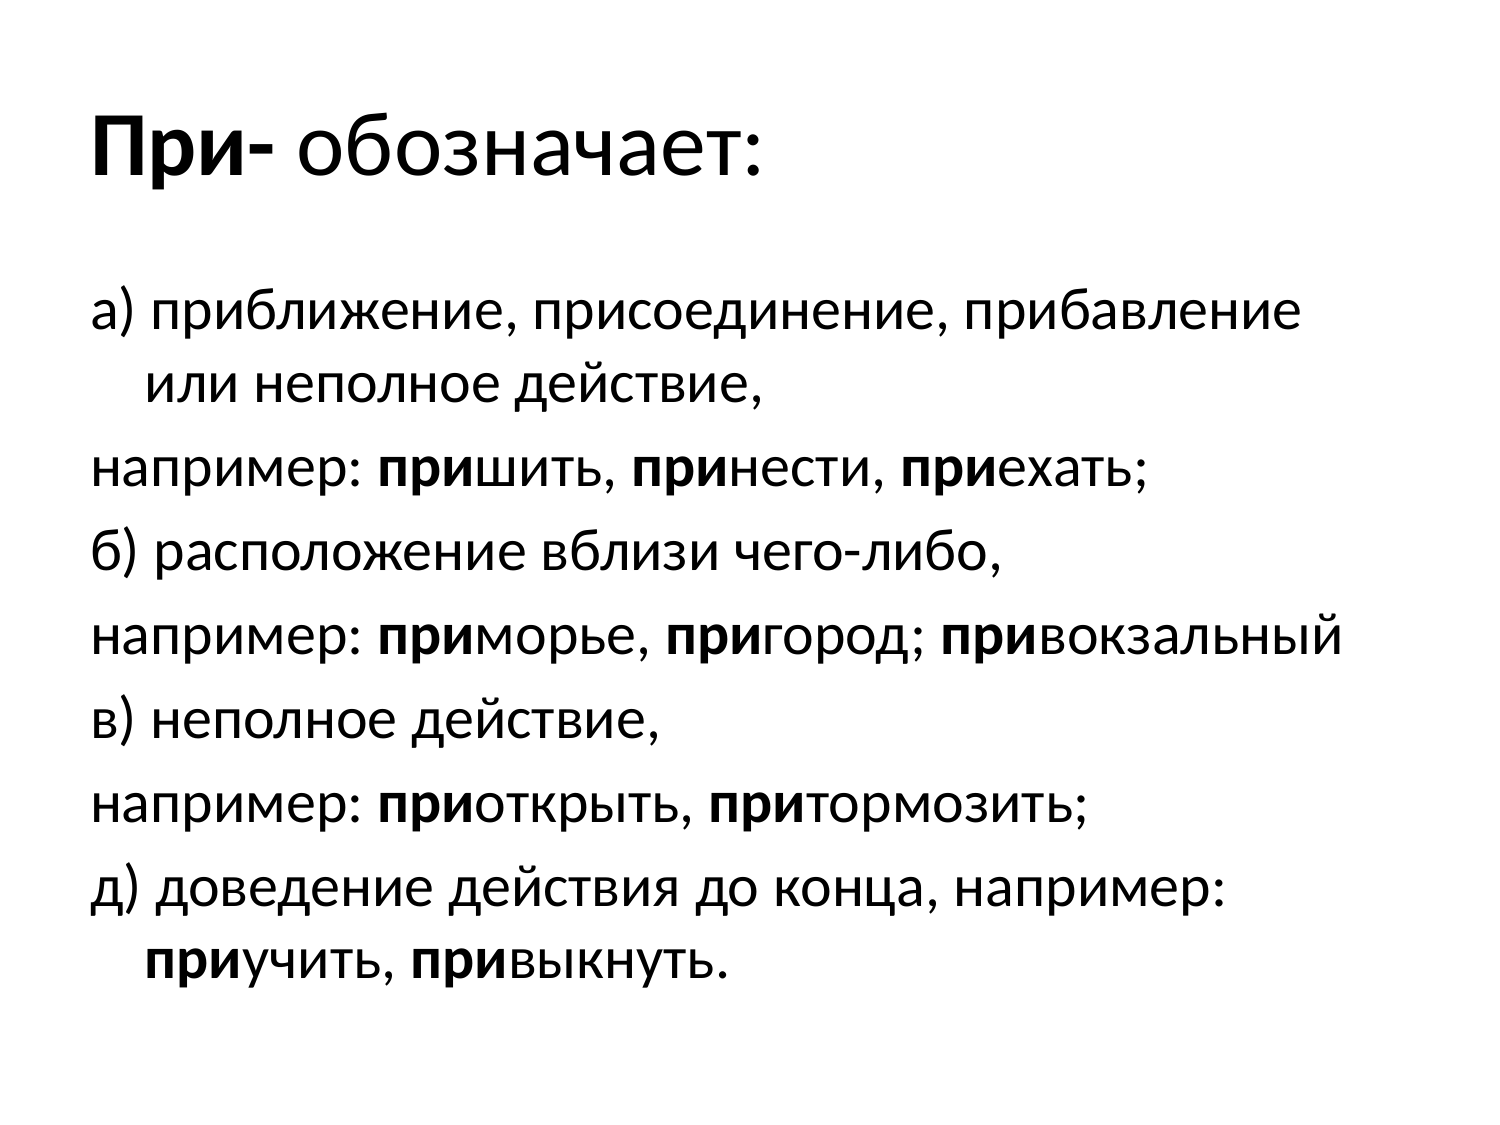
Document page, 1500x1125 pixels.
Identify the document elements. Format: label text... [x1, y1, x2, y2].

title При- обозначает: [75, 45, 1425, 233]
list а) приближение, присоединение, прибавление или неполное действие, например: пришить, принести, приехать; б) расположение вблизи чего-либо, например: приморье, пригород; привокзальный в) неполное действие, например: приоткрыть, притормозить; д) доведение действия до конца, например: приучить, привыкнуть. [75, 262, 1425, 1005]
